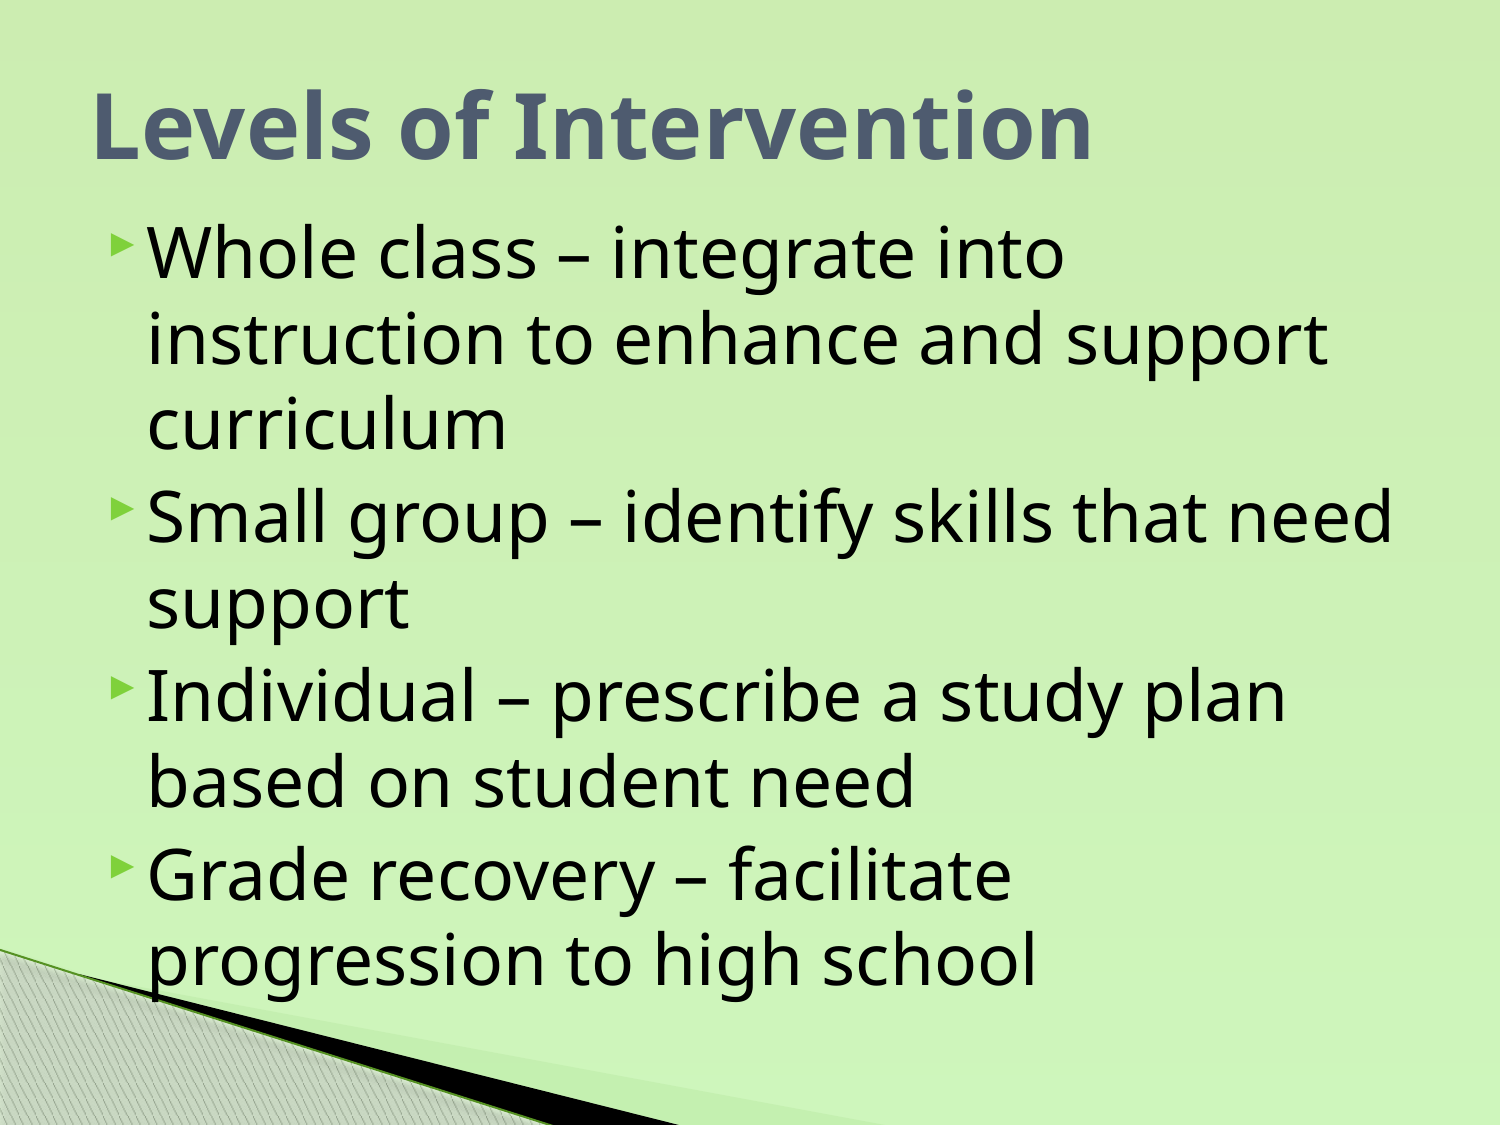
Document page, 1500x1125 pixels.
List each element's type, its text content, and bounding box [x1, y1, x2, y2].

title Levels of Intervention [75, 45, 1425, 200]
list Whole class – integrate into instruction to enhance and support curriculum Small group – identify skills that need support Individual – prescribe a study plan based on student need Grade recovery – facilitate progression to high school [75, 200, 1425, 1013]
